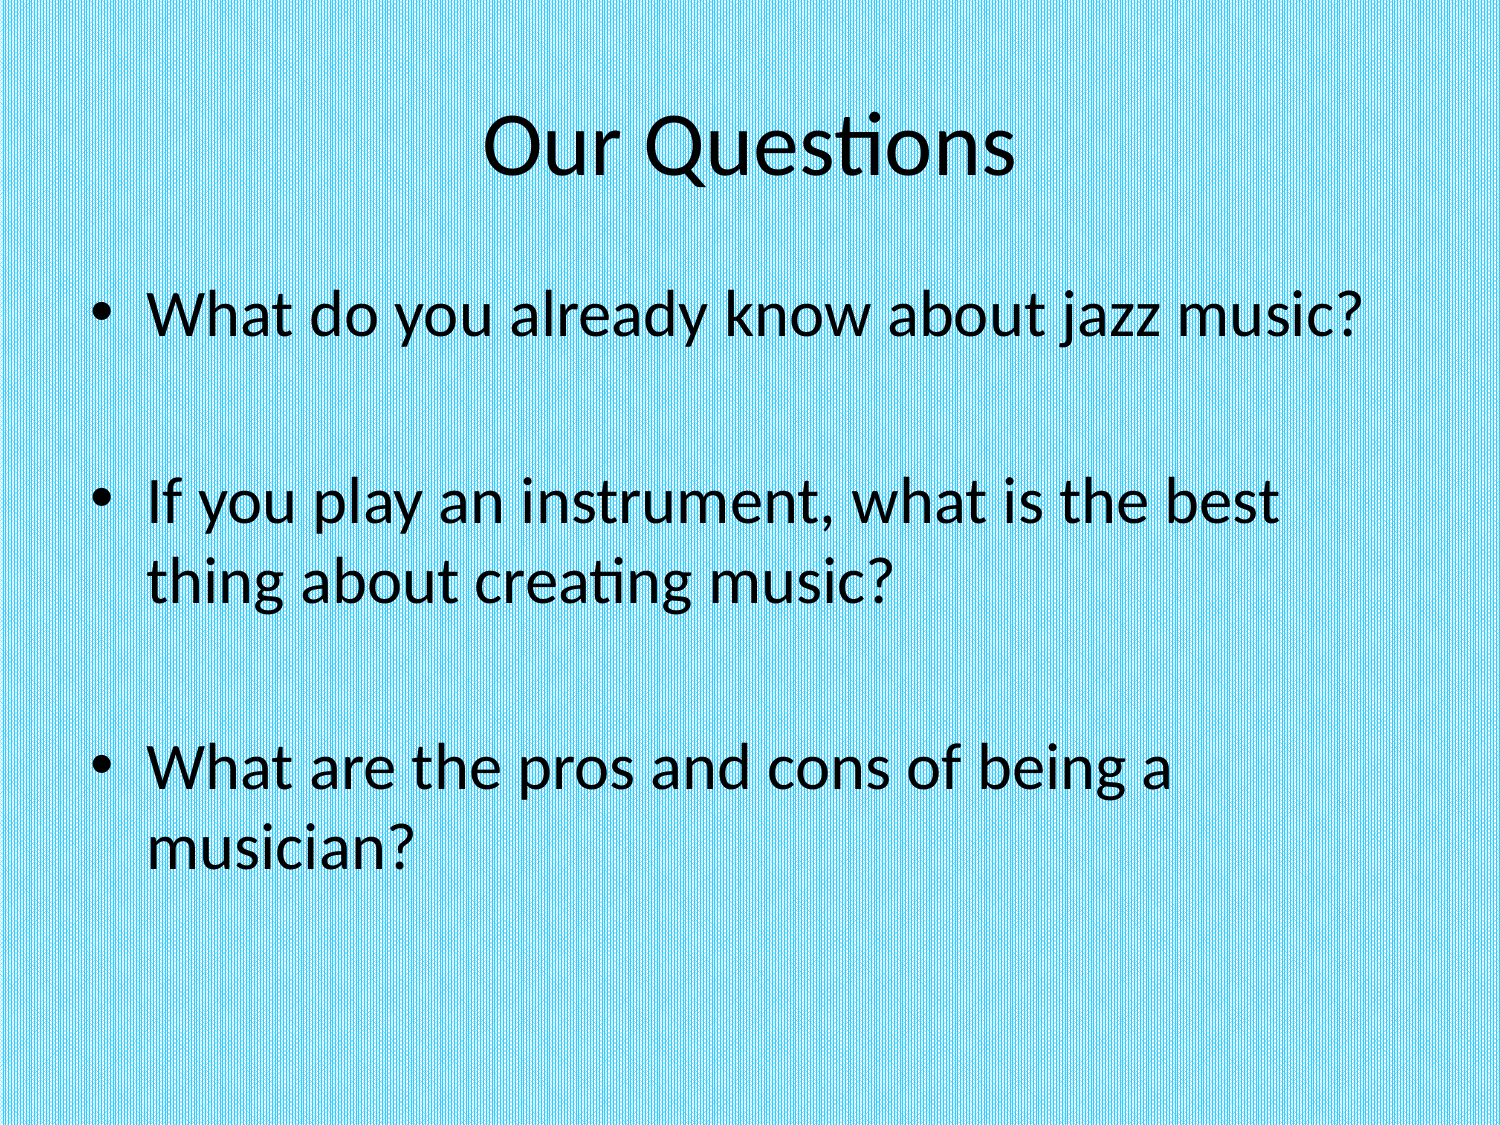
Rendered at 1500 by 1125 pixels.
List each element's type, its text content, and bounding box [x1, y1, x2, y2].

list What do you already know about jazz music? If you play an instrument, what is the best thing about creating music? What are the pros and cons of being a musician? [75, 262, 1425, 1005]
title Our Questions [75, 45, 1425, 233]
